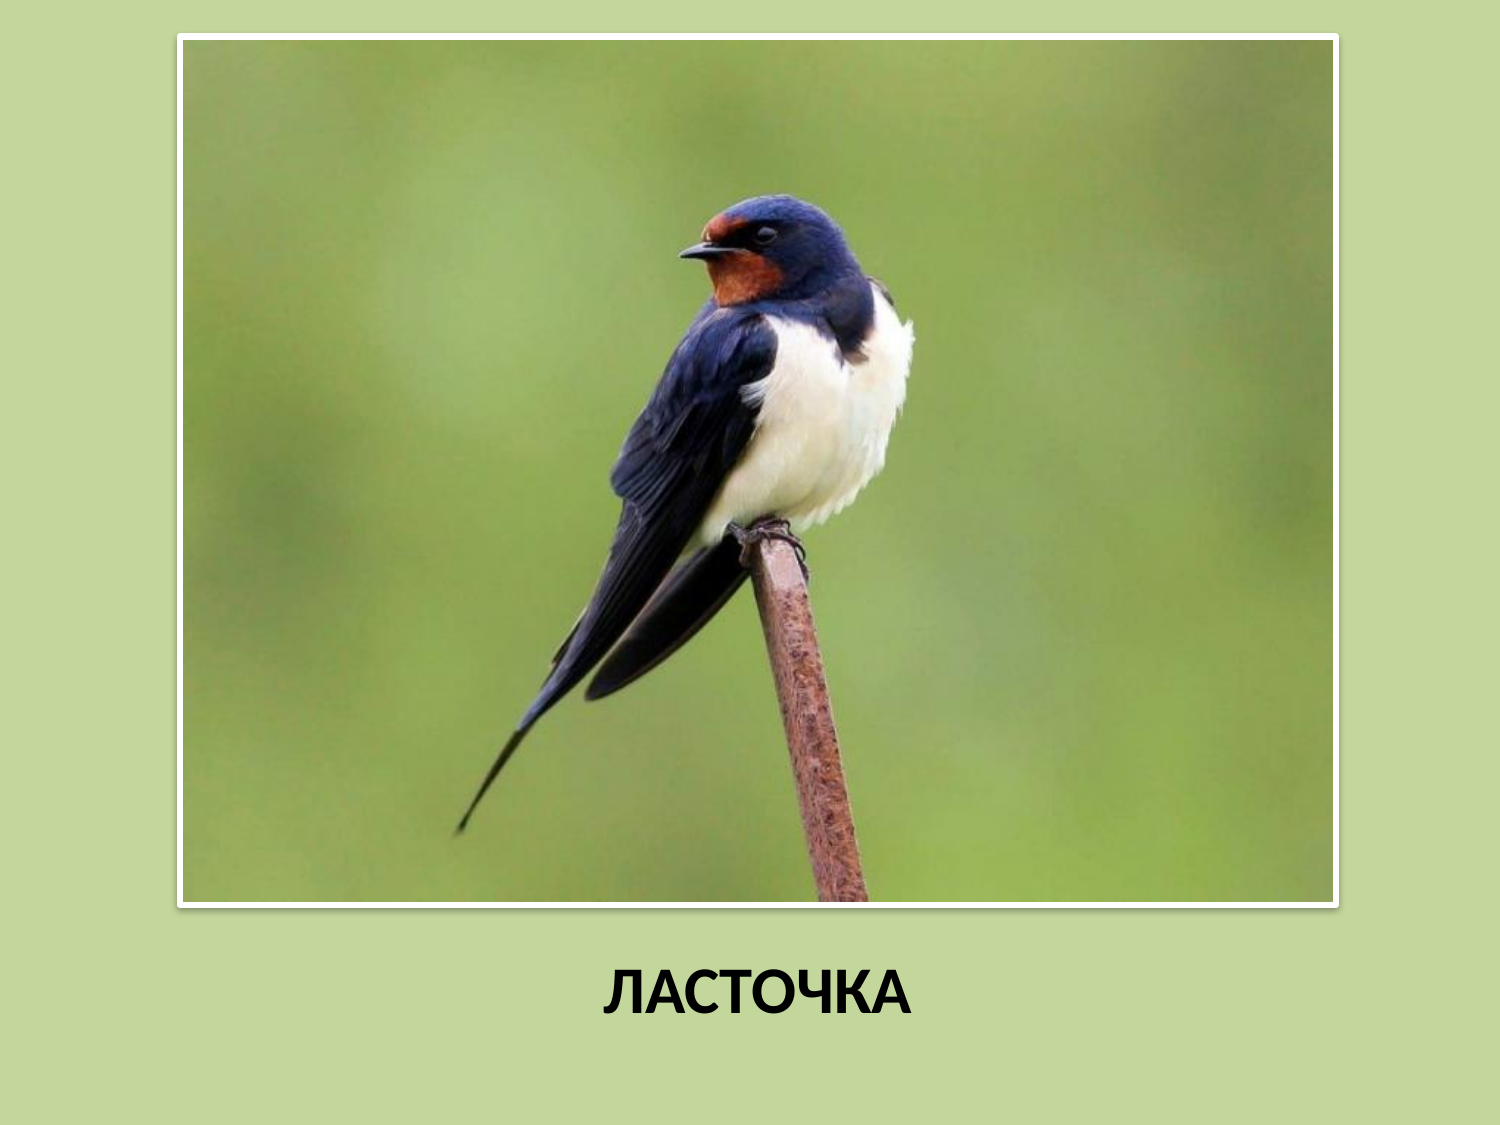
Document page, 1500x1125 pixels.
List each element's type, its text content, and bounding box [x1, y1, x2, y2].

text_box ЛАСТОЧКА [588, 939, 927, 1035]
picture [182, 39, 1333, 903]
